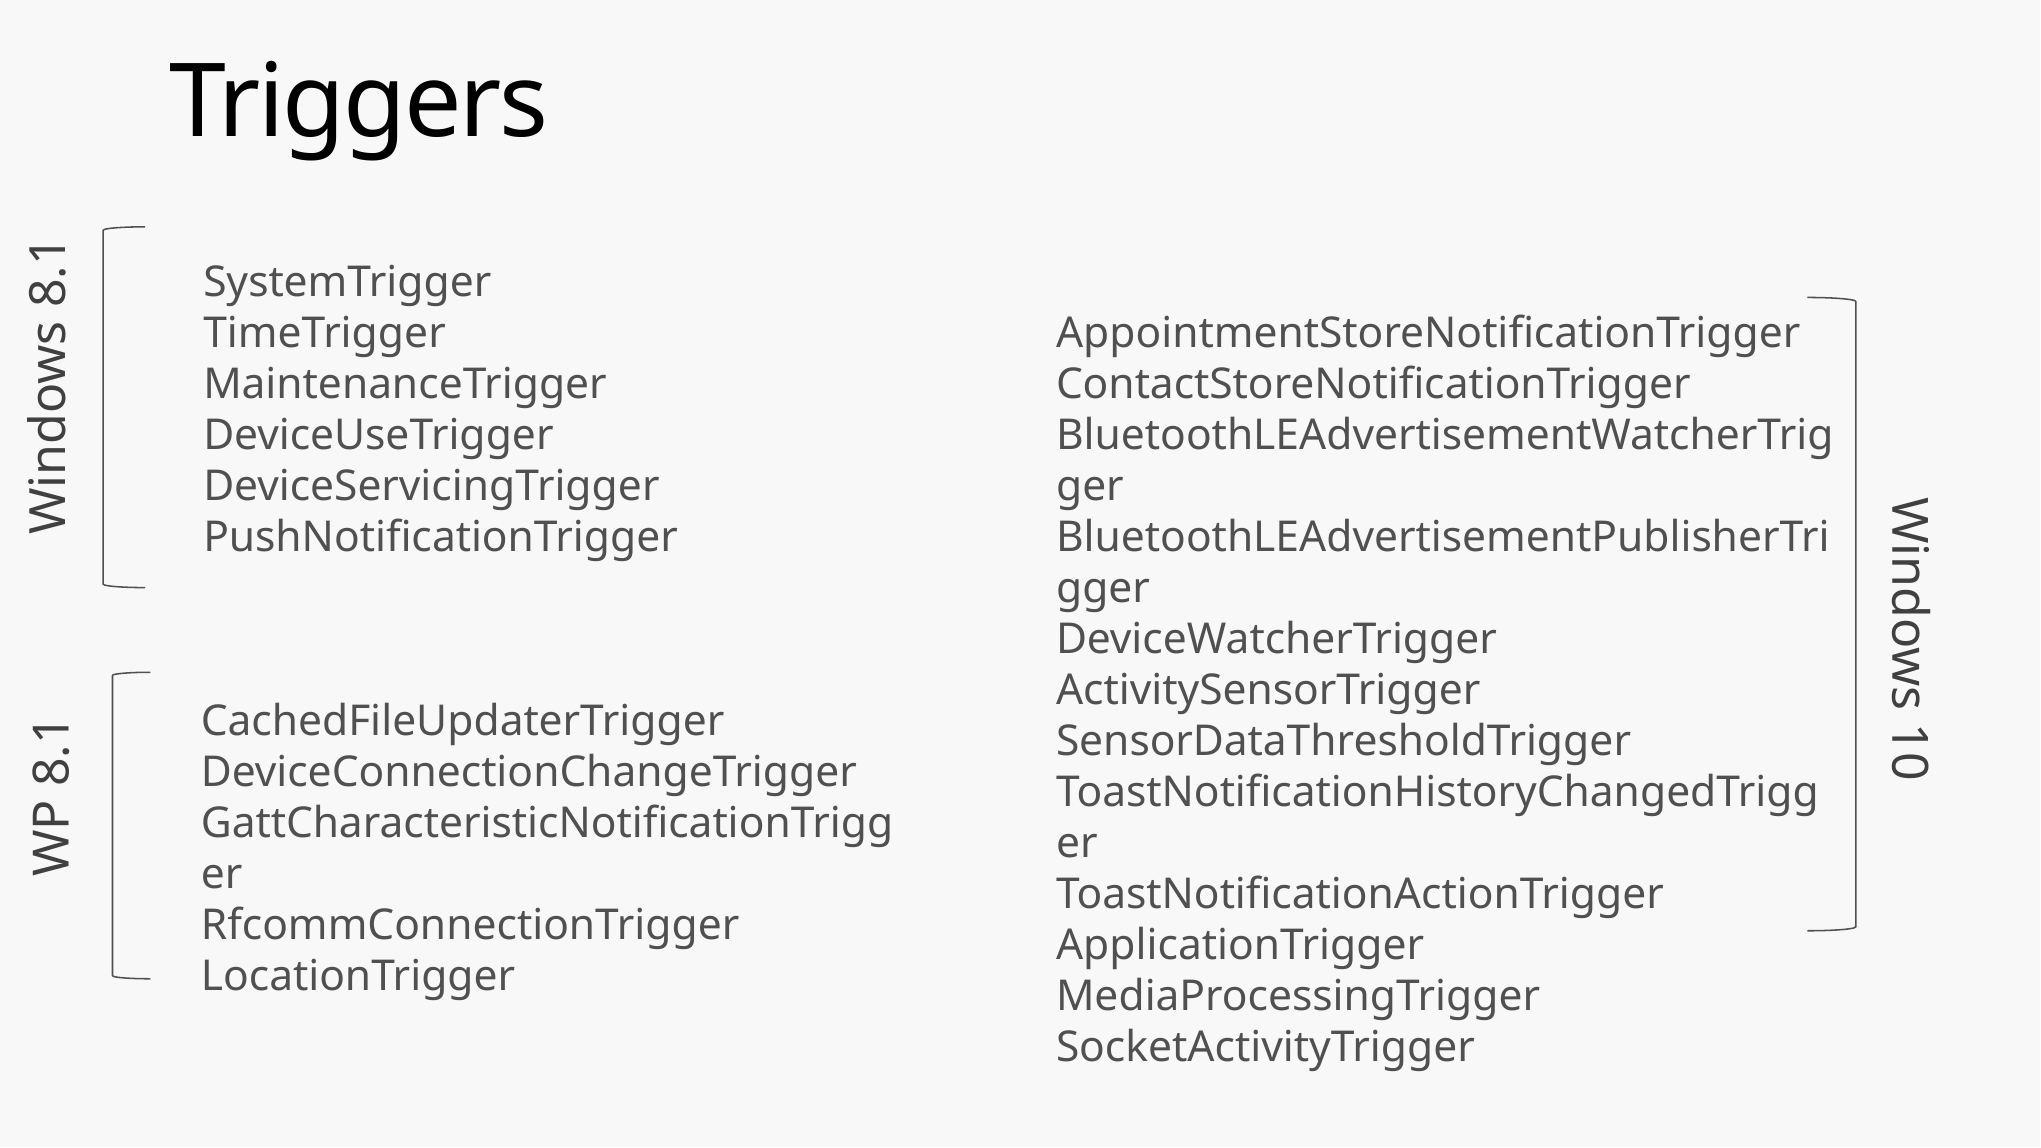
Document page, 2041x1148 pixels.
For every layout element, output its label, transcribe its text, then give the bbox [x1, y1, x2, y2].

text_box CachedFileUpdaterTrigger DeviceConnectionChangeTrigger GattCharacteristicNotificationTrigger RfcommConnectionTrigger LocationTrigger [186, 685, 915, 1007]
text_box SystemTrigger TimeTrigger MaintenanceTrigger DeviceUseTrigger DeviceServicingTrigger PushNotificationTrigger [188, 246, 718, 568]
text_box Windows 8.1 [0, 207, 100, 565]
text_box [102, 226, 146, 589]
text_box Windows 10 [1857, 467, 1960, 811]
text_box [111, 671, 151, 980]
text_box WP 8.1 [1, 686, 104, 907]
title Triggers [145, 33, 1905, 256]
text_box AppointmentStoreNotificationTrigger ContactStoreNotificationTrigger BluetoothLEAdvertisementWatcherTrigger BluetoothLEAdvertisementPublisherTrigger DeviceWatcherTrigger ActivitySensorTrigger SensorDataThresholdTrigger ToastNotificationHistoryChangedTrigger ToastNotificationActionTrigger ApplicationTrigger MediaProcessingTrigger SocketActivityTrigger [1041, 297, 1856, 1078]
